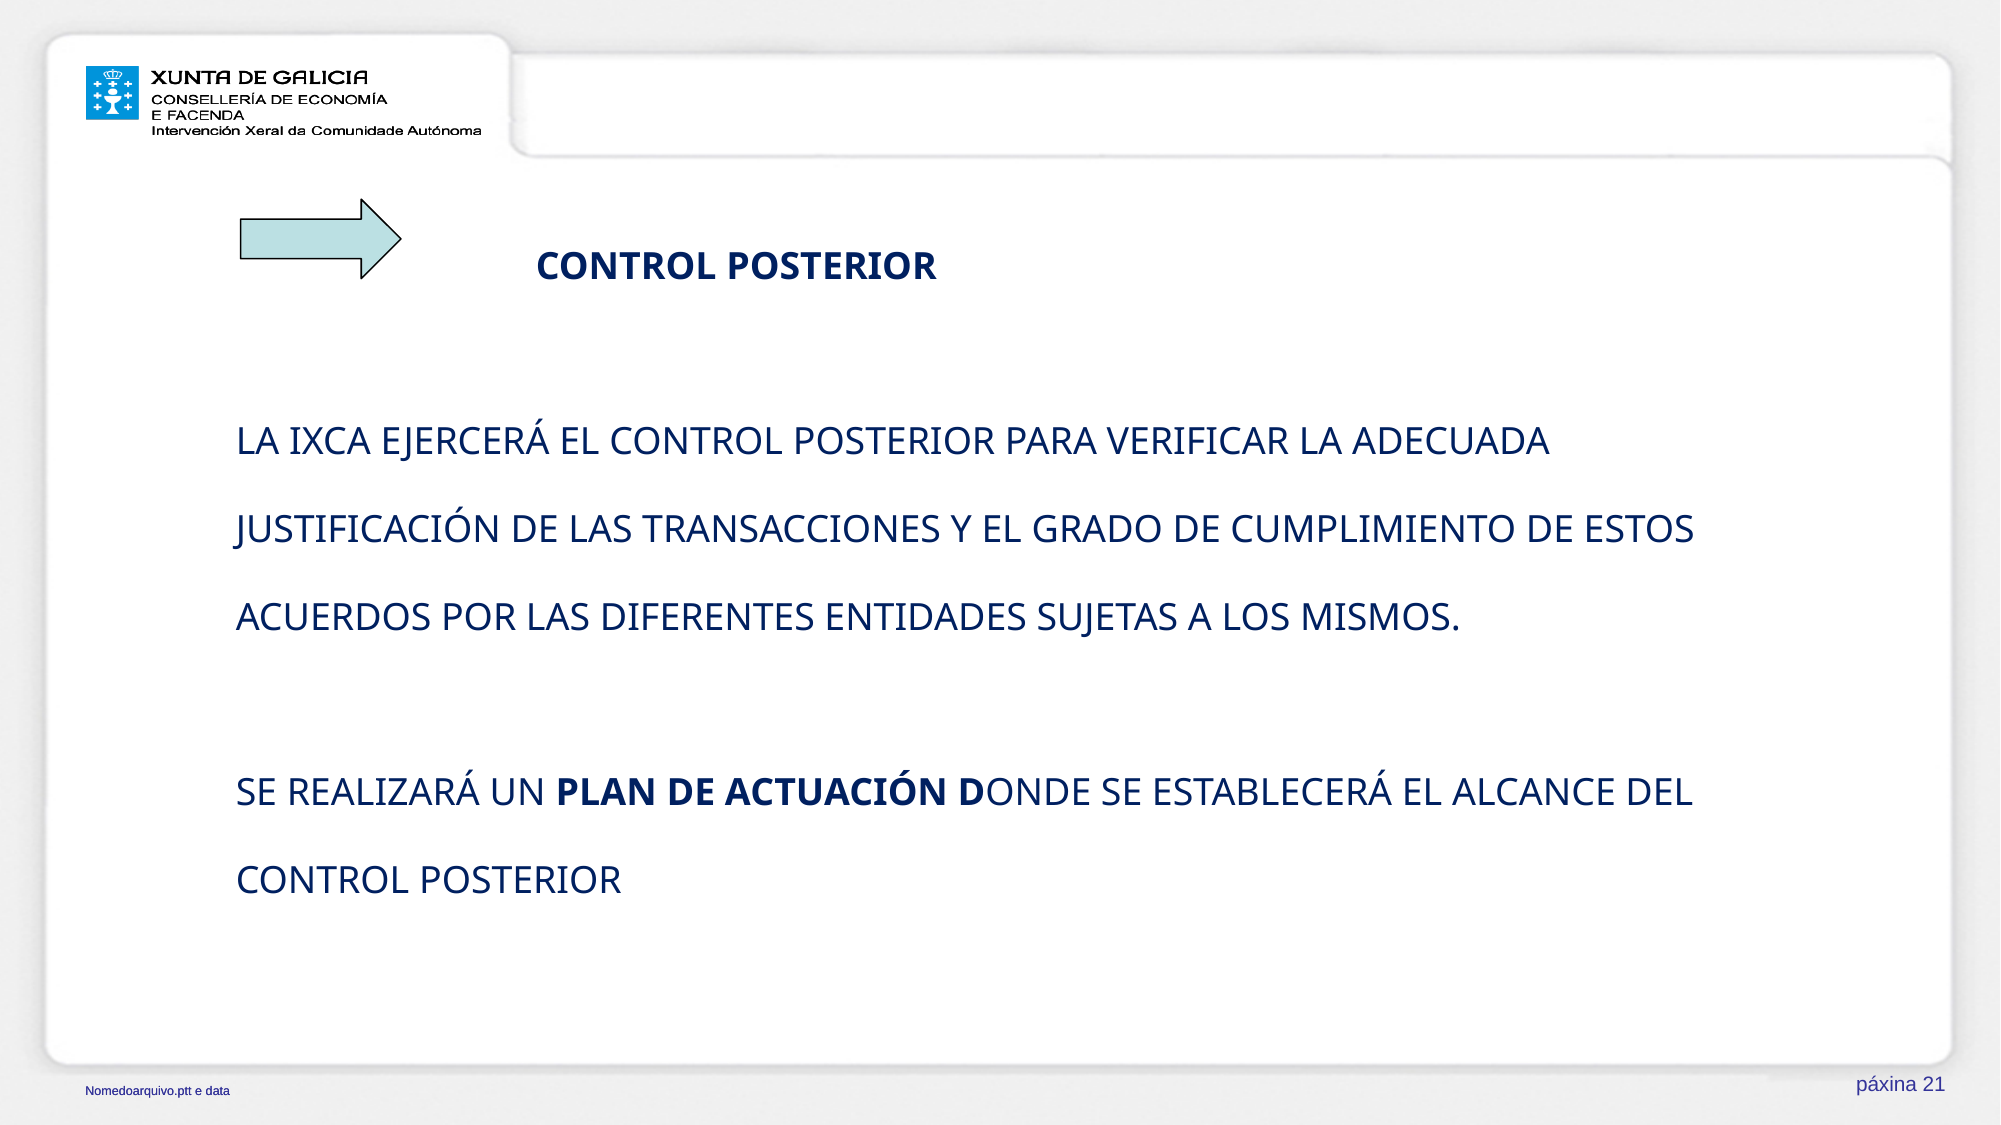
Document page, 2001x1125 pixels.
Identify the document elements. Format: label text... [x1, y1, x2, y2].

text_box [240, 199, 401, 279]
picture [0, 0, 2001, 1125]
slide_number páxina 21 [1493, 1063, 1961, 1125]
list CONTROL POSTERIOR LA IXCA EJERCERÁ EL CONTROL POSTERIOR PARA VERIFICAR LA ADECUADA JUSTIFICACIÓN DE LAS TRANSACCIONES Y EL GRADO DE CUMPLIMIENTO DE ESTOS ACUERDOS POR LAS DIFERENTES ENTIDADES SUJETAS A LOS MISMOS. SE REALIZARÁ UN PLAN DE ACTUACIÓN DONDE SE ESTABLECERÁ EL ALCANCE DEL CONTROL POSTERIOR [164, 199, 1750, 1035]
